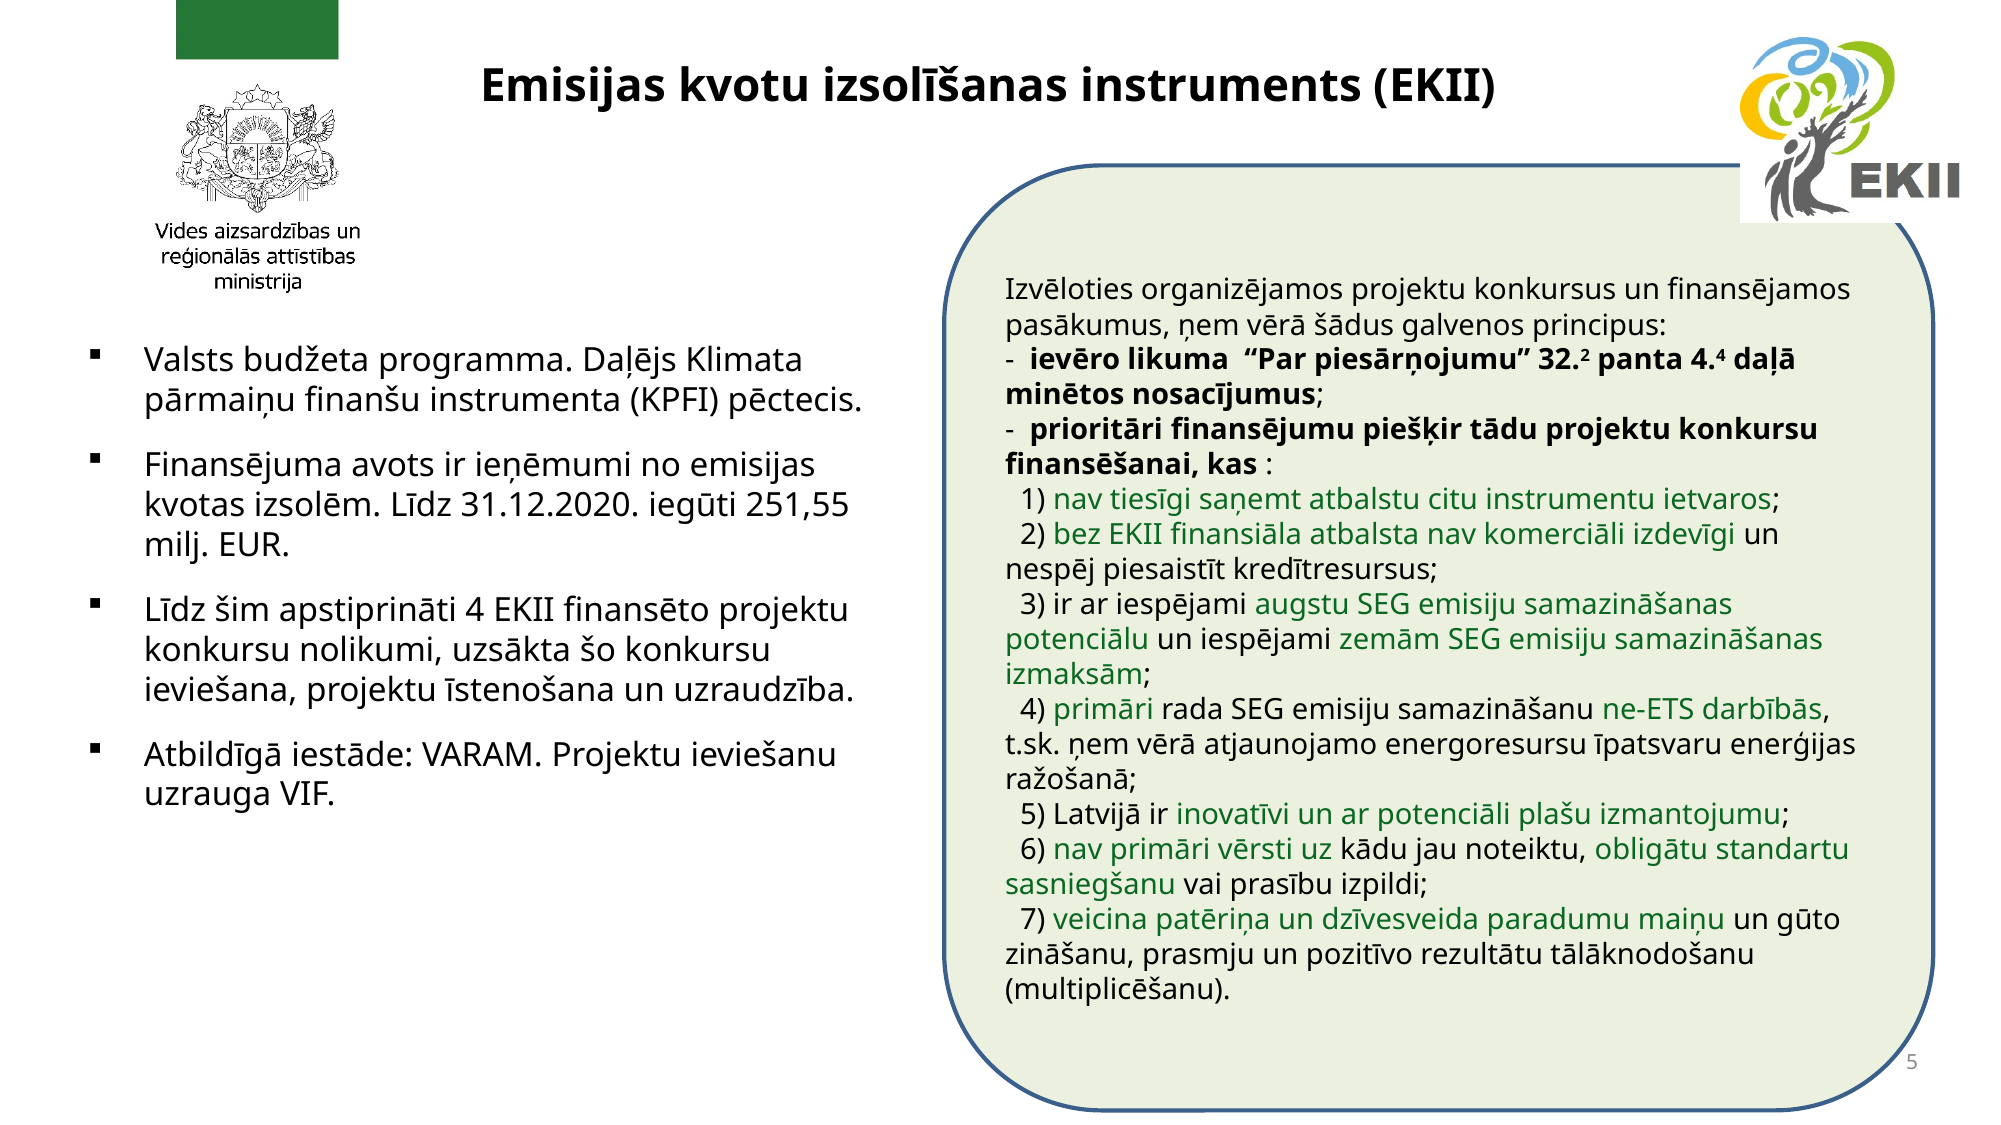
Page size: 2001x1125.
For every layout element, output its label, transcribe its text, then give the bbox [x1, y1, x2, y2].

text_box Valsts budžeta programma. Daļējs Klimata pārmaiņu finanšu instrumenta (KPFI) pēctecis. Finansējuma avots ir ieņēmumi no emisijas kvotas izsolēm. Līdz 31.12.2020. iegūti 251,55 milj. EUR. Līdz šim apstiprināti 4 EKII finansēto projektu konkursu nolikumi, uzsākta šo konkursu ieviešana, projektu īstenošana un uzraudzība. Atbildīgā iestāde: VARAM. Projektu ieviešanu uzrauga VIF. [10, 330, 1000, 1125]
picture [96, 0, 418, 321]
slide_number 5 [1866, 1037, 1934, 1088]
text_box Emisijas kvotu izsolīšanas instruments (EKII) [373, 0, 1605, 166]
text_box Izvēloties organizējamos projektu konkursus un finansējamos pasākumus, ņem vērā šādus galvenos principus: - ievēro likuma “Par piesārņojumu” 32.2 panta 4.4 daļā minētos nosacījumus; - prioritāri finansējumu piešķir tādu projektu konkursu finansēšanai, kas : 1) nav tiesīgi saņemt atbalstu citu instrumentu ietvaros; 2) bez EKII finansiāla atbalsta nav komerciāli izdevīgi un nespēj piesaistīt kredītresursus; 3) ir ar iespējami augstu SEG emisiju samazināšanas potenciālu un iespējami zemām SEG emisiju samazināšanas izmaksām; 4) primāri rada SEG emisiju samazināšanu ne-ETS darbībās, t.sk. ņem vērā atjaunojamo energoresursu īpatsvaru enerģijas ražošanā; 5) Latvijā ir inovatīvi un ar potenciāli plašu izmantojumu; 6) nav primāri vērsti uz kādu jau noteiktu, obligātu standartu sasniegšanu vai prasību izpildi; 7) veicina patēriņa un dzīvesveida paradumu maiņu un gūto zināšanu, prasmju un pozitīvo rezultātu tālāknodošanu (multiplicēšanu). [942, 163, 1936, 1113]
picture [1740, 37, 1961, 223]
